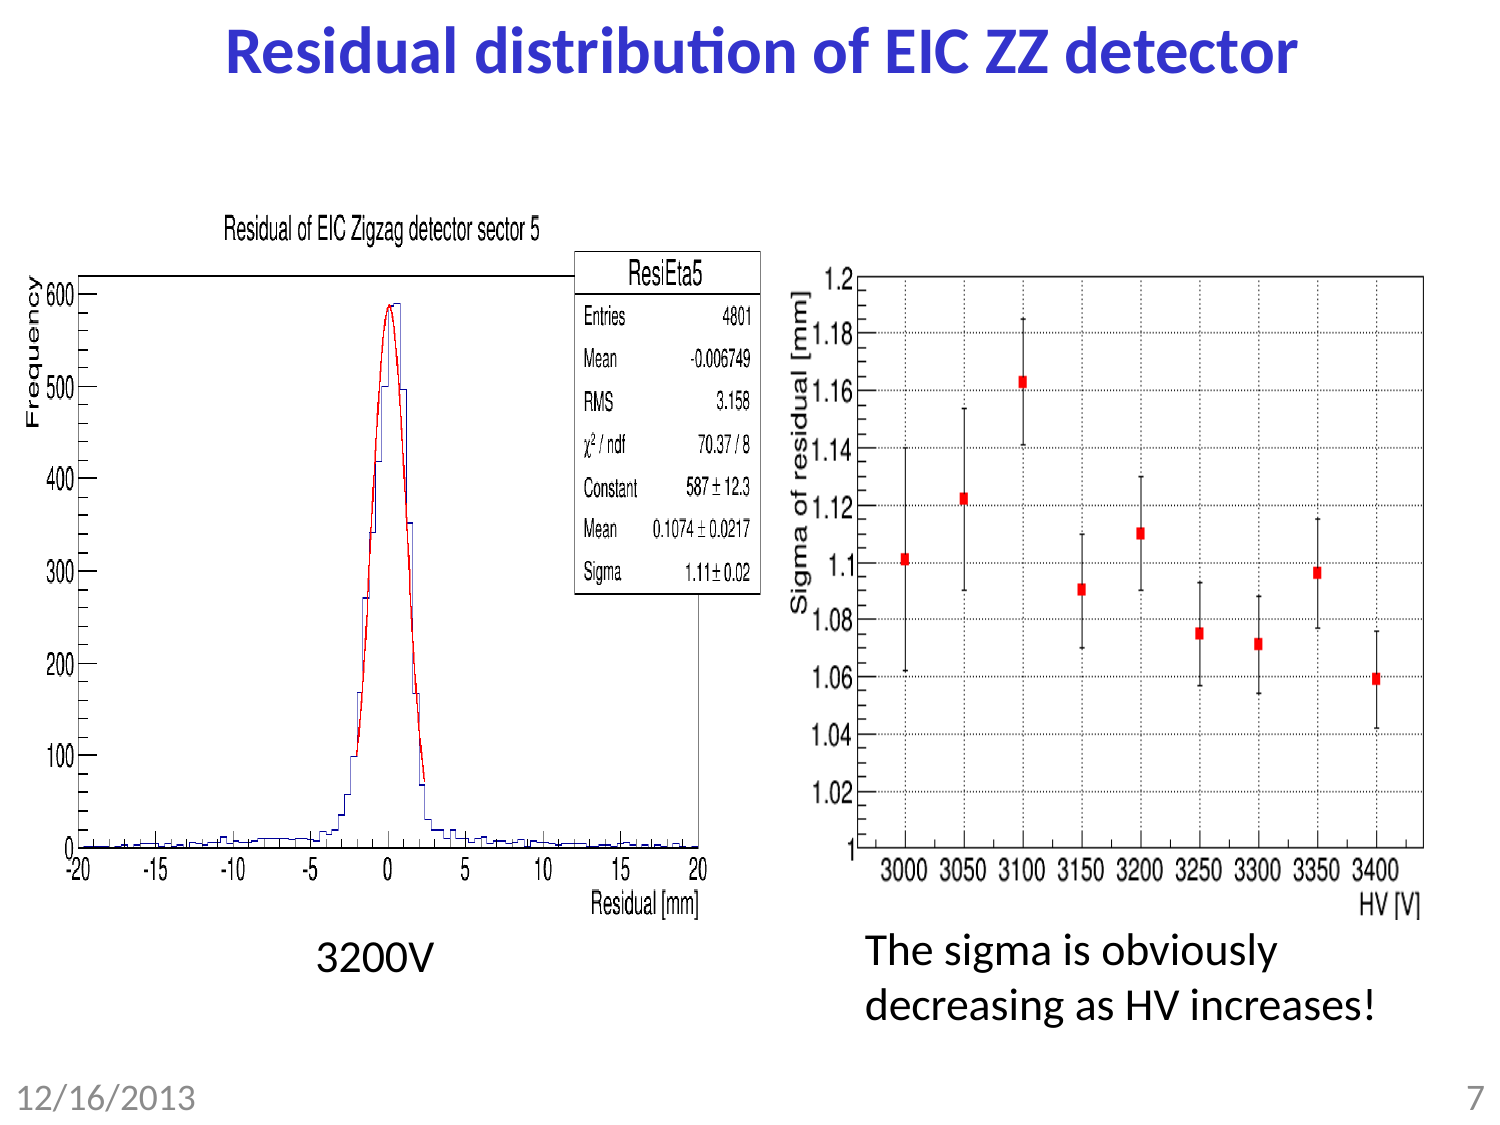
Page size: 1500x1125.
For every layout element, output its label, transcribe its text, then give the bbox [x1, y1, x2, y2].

text_box 3200V [174, 928, 575, 990]
slide_number 7 [1149, 1065, 1500, 1125]
text_box Residual distribution of EIC ZZ detector [174, 0, 1350, 95]
picture [787, 204, 1494, 920]
text_box The sigma is obviously decreasing as HV increases! [849, 928, 1475, 1038]
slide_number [0, 1065, 350, 1125]
picture [0, 204, 776, 920]
